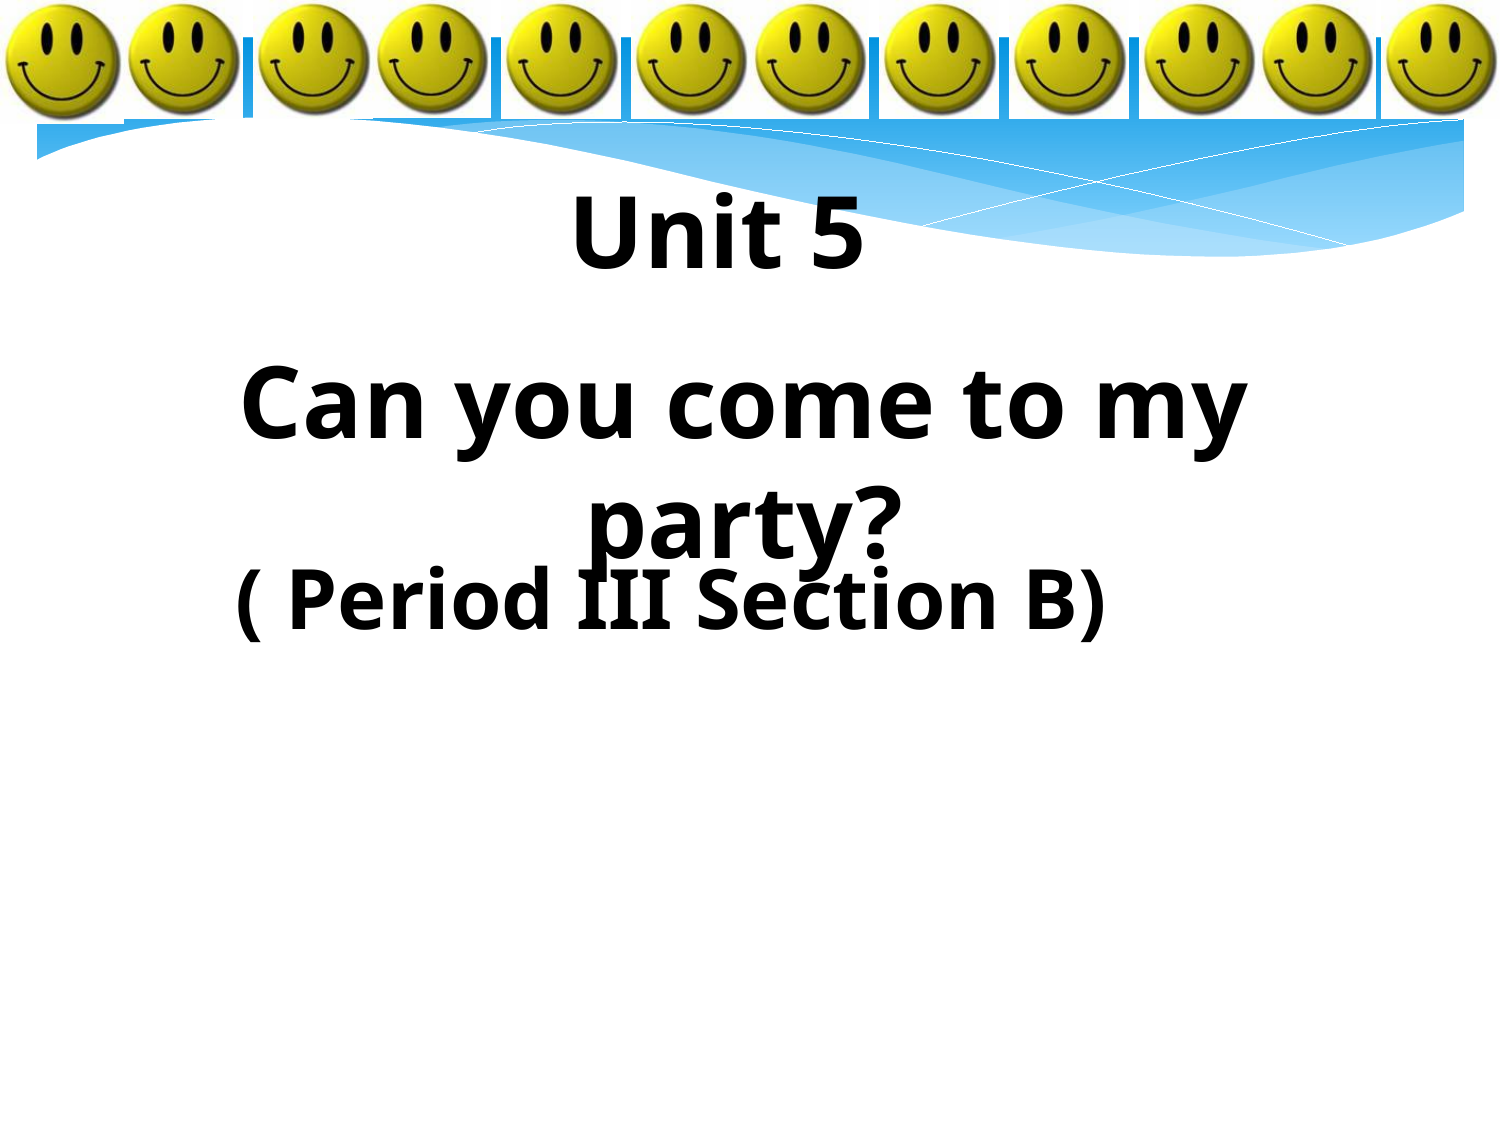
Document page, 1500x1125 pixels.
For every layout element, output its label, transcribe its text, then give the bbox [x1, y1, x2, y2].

picture [501, 0, 621, 119]
picture [879, 0, 999, 119]
picture [253, 0, 491, 119]
picture [0, 0, 243, 125]
text_box Unit 5 Can you come to my party? [64, 160, 1424, 586]
picture [1139, 0, 1377, 119]
picture [1381, 0, 1500, 119]
picture [631, 0, 869, 119]
picture [1009, 0, 1129, 119]
text_box ( Period III Section B) [112, 538, 1235, 654]
